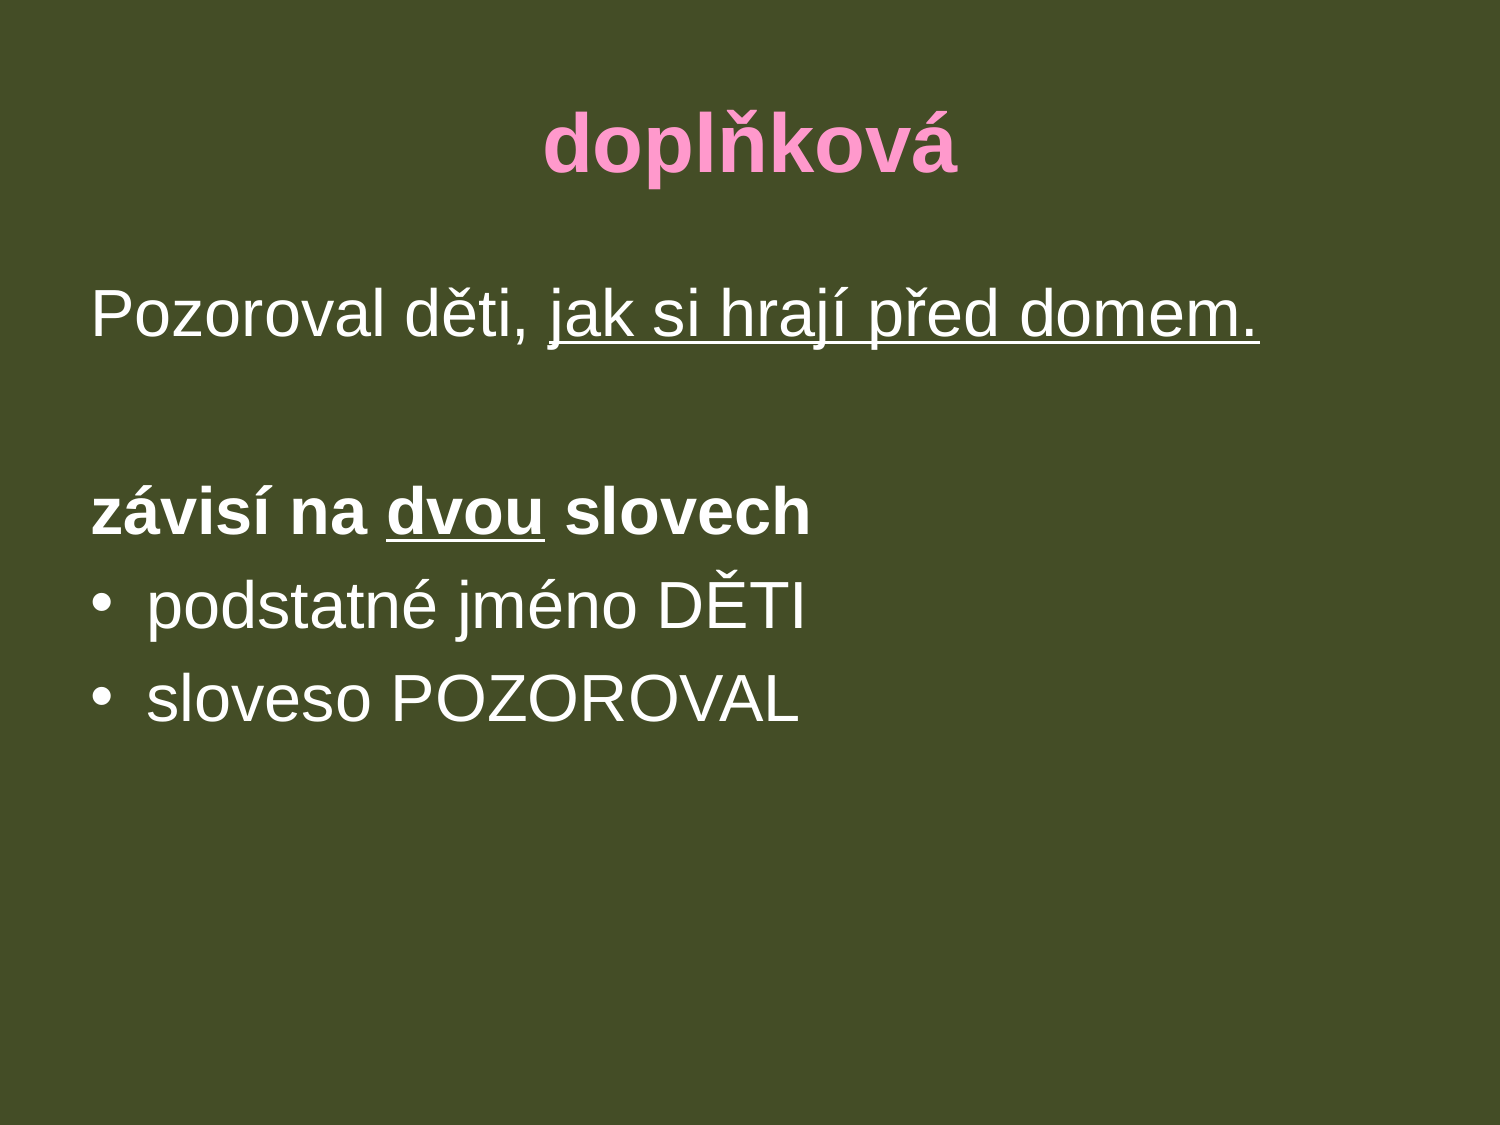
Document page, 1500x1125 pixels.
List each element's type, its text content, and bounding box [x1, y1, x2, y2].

list Pozoroval děti, jak si hrají před domem. závisí na dvou slovech podstatné jméno DĚTI sloveso POZOROVAL [75, 262, 1425, 1005]
title doplňková [75, 45, 1425, 233]
